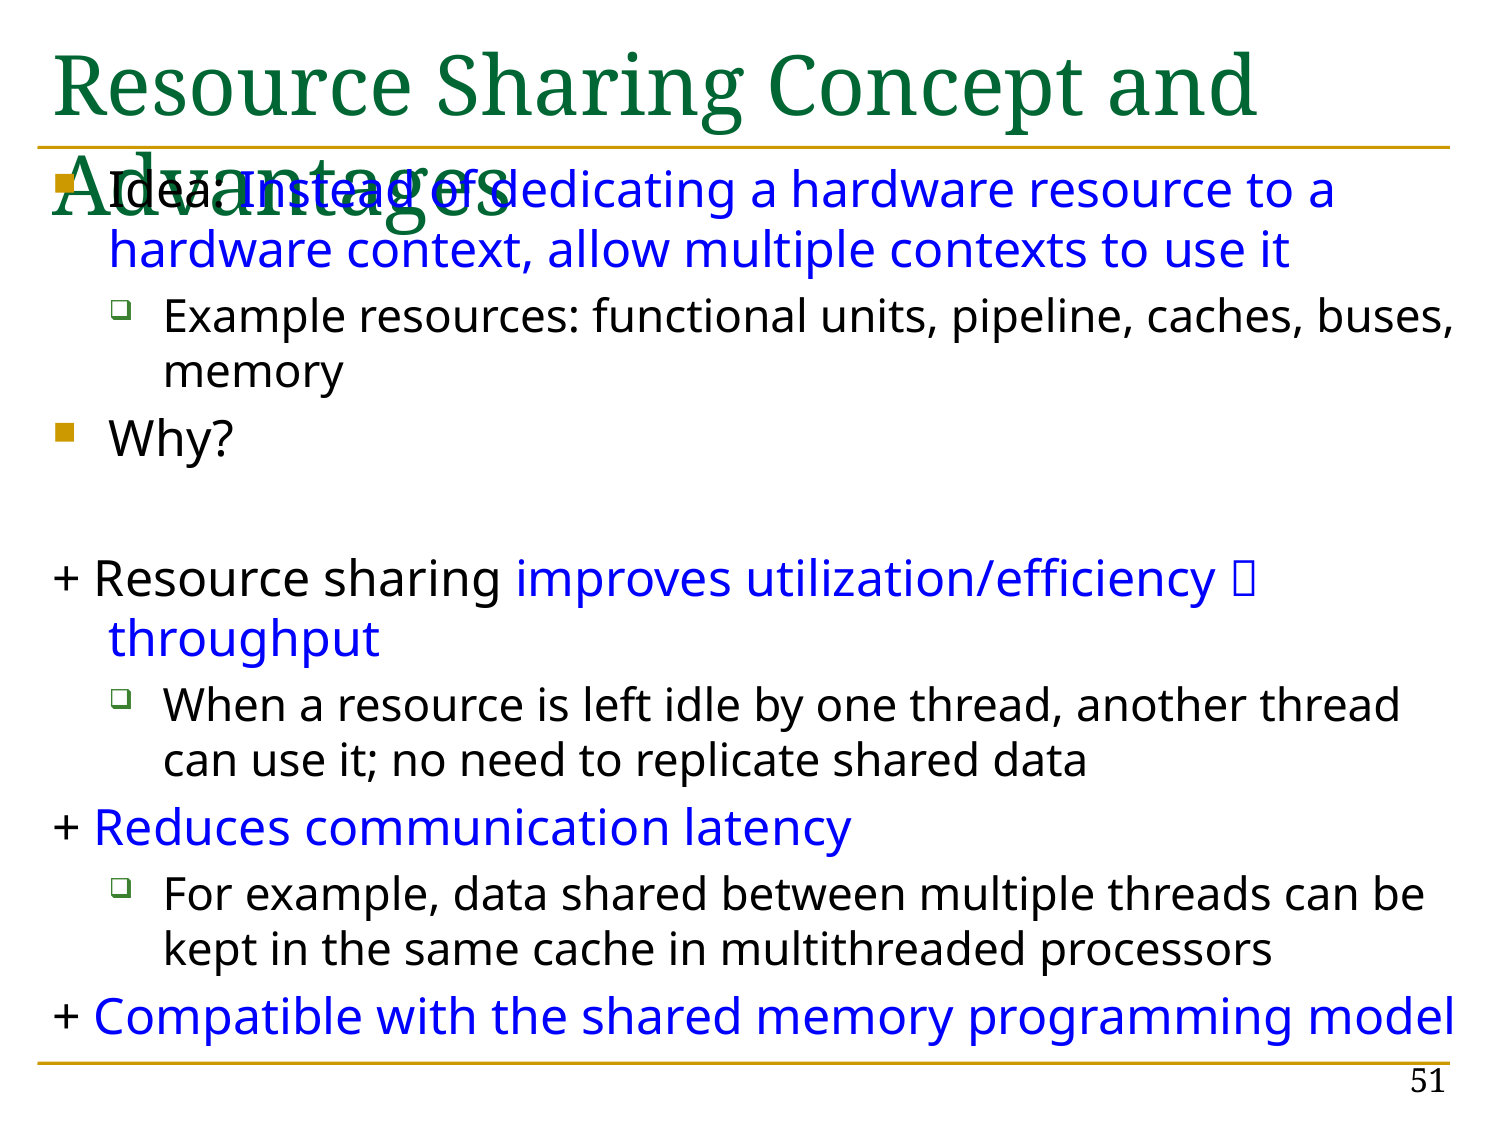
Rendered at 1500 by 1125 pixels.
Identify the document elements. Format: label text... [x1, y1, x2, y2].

title Resource Sharing Concept and Advantages [37, 24, 1500, 149]
slide_number 51 [1111, 1036, 1462, 1112]
list Idea: Instead of dedicating a hardware resource to a hardware context, allow multiple contexts to use it Example resources: functional units, pipeline, caches, buses, memory Why? + Resource sharing improves utilization/efficiency  throughput When a resource is left idle by one thread, another thread can use it; no need to replicate shared data + Reduces communication latency For example, data shared between multiple threads can be kept in the same cache in multithreaded processors + Compatible with the shared memory programming model [37, 149, 1500, 1063]
